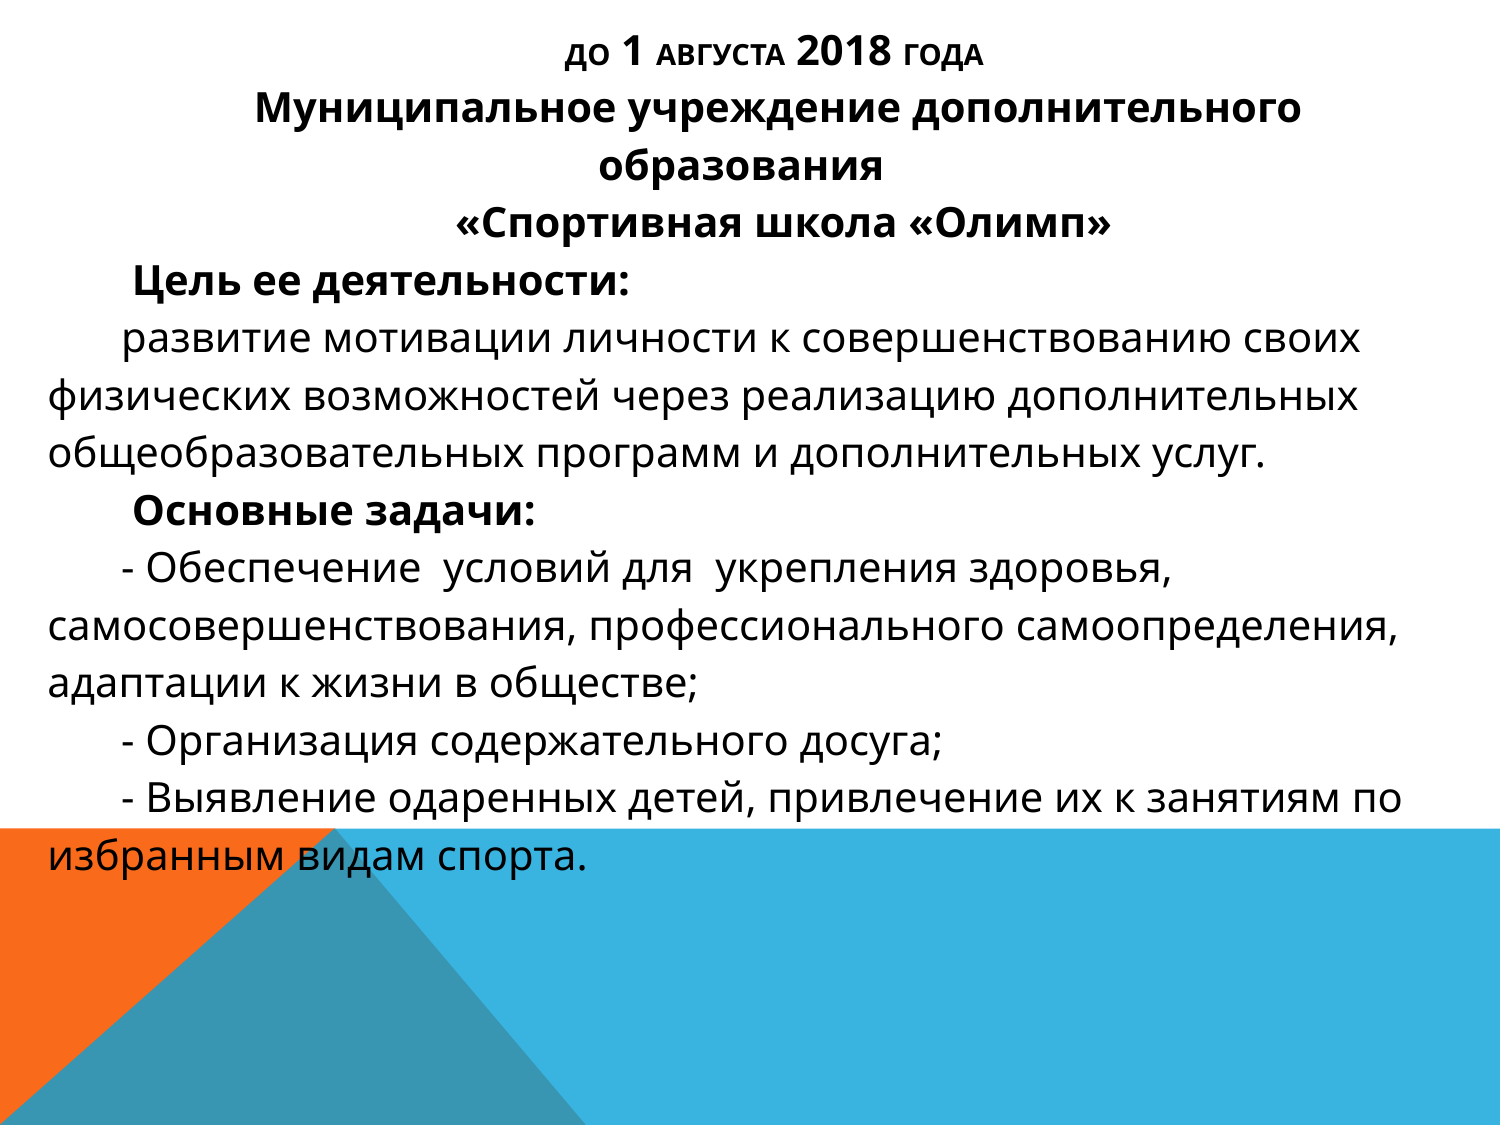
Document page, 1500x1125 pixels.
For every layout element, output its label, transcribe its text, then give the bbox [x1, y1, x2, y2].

text_box ДО 1 АВГУСТА 2018 ГОДА Муниципальное учреждение дополнительного образования «Спортивная школа «Олимп» Цель ее деятельности: развитие мотивации личности к совершенствованию своих физических возможностей через реализацию дополнительных общеобразовательных программ и дополнительных услуг. Основные задачи: - Обеспечение условий для укрепления здоровья, самосовершенствования, профессионального самоопределения, адаптации к жизни в обществе; - Организация содержательного досуга; - Выявление одаренных детей, привлечение их к занятиям по избранным видам спорта. [32, 8, 1451, 932]
